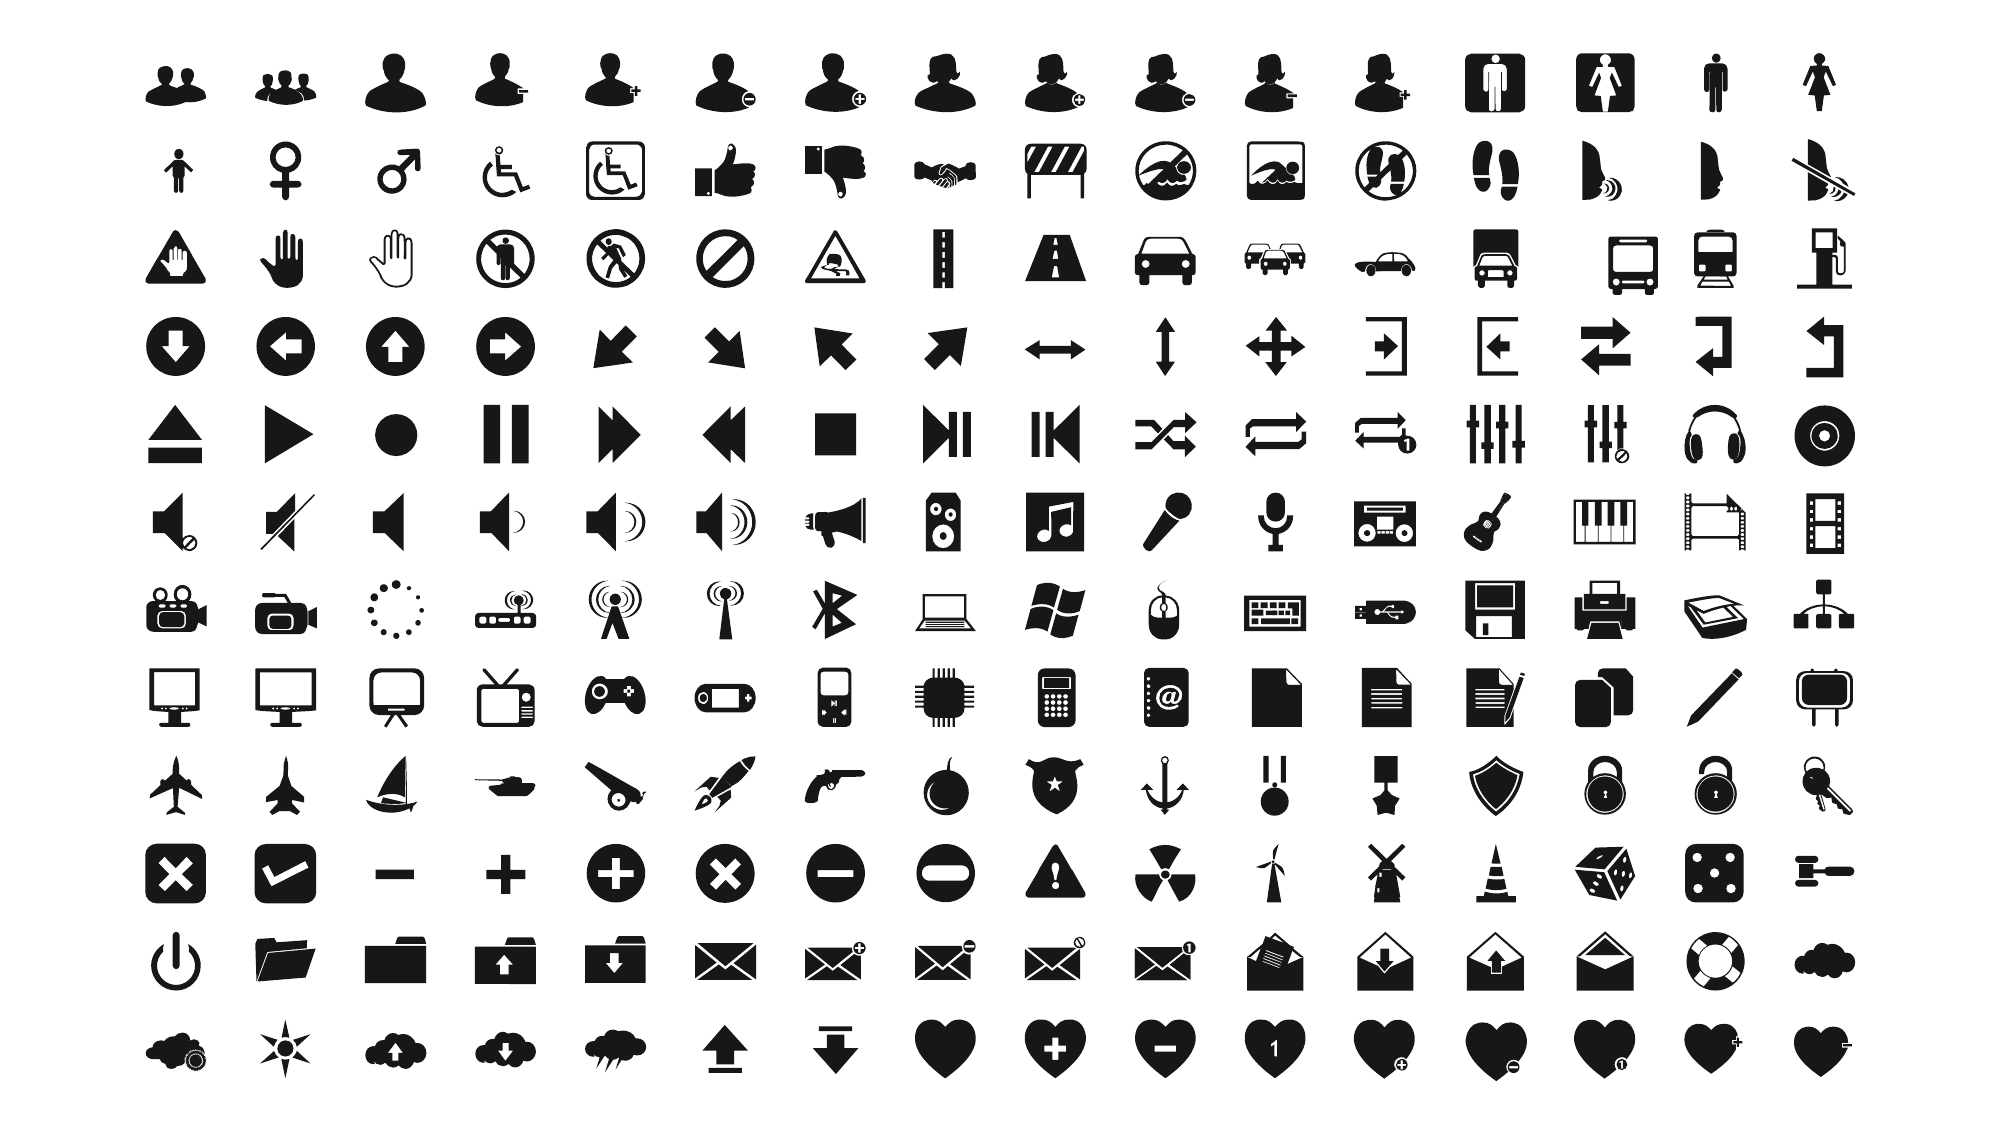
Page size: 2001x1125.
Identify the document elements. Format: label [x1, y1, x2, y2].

text_box [269, 615, 292, 629]
text_box [1135, 82, 1188, 113]
text_box [1251, 602, 1259, 609]
text_box [1829, 186, 1836, 194]
text_box [815, 498, 862, 548]
text_box [917, 965, 968, 980]
text_box [614, 936, 646, 944]
text_box [260, 1050, 279, 1064]
text_box [1799, 864, 1855, 879]
text_box [1686, 932, 1745, 991]
text_box [593, 161, 625, 195]
text_box [586, 843, 646, 903]
text_box [1287, 94, 1297, 98]
text_box [1025, 844, 1086, 898]
text_box [924, 327, 968, 371]
text_box [1684, 493, 1746, 551]
text_box [1834, 177, 1849, 187]
text_box [950, 952, 971, 980]
text_box [1466, 668, 1525, 727]
text_box [1148, 580, 1180, 640]
text_box [265, 755, 305, 815]
text_box [145, 66, 207, 107]
text_box [1575, 679, 1611, 728]
text_box [1135, 419, 1163, 434]
text_box [1024, 340, 1086, 360]
text_box [1355, 428, 1417, 454]
text_box [704, 327, 746, 369]
text_box [594, 686, 605, 697]
text_box [1574, 597, 1636, 629]
text_box [1244, 83, 1294, 113]
text_box [917, 945, 963, 968]
text_box [502, 237, 509, 244]
text_box [593, 325, 637, 369]
text_box [1695, 316, 1732, 377]
text_box [1251, 668, 1302, 727]
text_box [925, 492, 961, 552]
text_box [1582, 140, 1606, 200]
text_box [586, 141, 645, 200]
text_box [914, 161, 976, 189]
text_box [694, 683, 756, 713]
text_box [1486, 333, 1510, 360]
text_box [862, 497, 866, 544]
text_box [254, 843, 317, 904]
text_box [814, 327, 857, 371]
text_box [1465, 53, 1526, 113]
text_box [696, 229, 755, 288]
text_box [1045, 404, 1080, 464]
text_box [1353, 1019, 1415, 1079]
text_box [1794, 405, 1855, 467]
text_box [495, 153, 531, 193]
text_box [369, 229, 413, 288]
text_box [805, 230, 866, 284]
text_box [1586, 619, 1622, 629]
text_box [702, 406, 746, 464]
text_box [1599, 405, 1612, 463]
text_box [1026, 966, 1077, 981]
text_box [588, 580, 642, 639]
text_box [1498, 149, 1519, 185]
text_box [1245, 412, 1307, 437]
text_box [1364, 530, 1371, 537]
text_box [475, 595, 537, 628]
text_box [1806, 316, 1844, 378]
text_box [1246, 141, 1305, 200]
text_box [163, 159, 194, 193]
text_box [1802, 53, 1837, 112]
text_box [1466, 404, 1480, 464]
text_box [145, 230, 206, 284]
text_box [257, 948, 316, 982]
text_box [1374, 333, 1399, 360]
text_box [1794, 1026, 1849, 1077]
text_box [1286, 161, 1300, 175]
text_box [1831, 189, 1842, 198]
text_box [605, 154, 638, 190]
text_box [260, 1034, 278, 1047]
text_box [1260, 602, 1268, 609]
text_box [1795, 855, 1819, 863]
text_box [806, 843, 865, 903]
text_box [369, 668, 425, 728]
text_box [821, 265, 850, 277]
text_box [256, 317, 315, 376]
text_box [308, 607, 317, 629]
text_box [713, 586, 723, 602]
text_box [475, 1031, 536, 1068]
text_box [1261, 618, 1290, 625]
text_box [1607, 848, 1636, 900]
text_box [1361, 667, 1412, 728]
text_box [719, 587, 733, 640]
text_box [269, 141, 302, 201]
text_box [933, 229, 954, 289]
text_box [148, 447, 202, 464]
text_box [1354, 83, 1404, 113]
text_box [1135, 1019, 1196, 1079]
text_box [1365, 317, 1407, 376]
text_box [1811, 422, 1838, 449]
text_box [1256, 53, 1285, 83]
text_box [1589, 580, 1621, 593]
text_box [486, 854, 526, 894]
text_box [1135, 874, 1164, 902]
text_box [1476, 891, 1516, 903]
text_box [730, 512, 740, 532]
text_box [1155, 317, 1175, 377]
text_box [1469, 755, 1524, 817]
text_box [189, 1054, 202, 1067]
text_box [260, 494, 315, 551]
text_box [1697, 776, 1734, 812]
text_box [1487, 950, 1506, 973]
text_box [853, 92, 867, 106]
text_box [1512, 404, 1525, 464]
text_box [1806, 493, 1845, 554]
text_box [145, 843, 206, 904]
text_box [1183, 94, 1196, 106]
text_box [1355, 412, 1406, 433]
text_box [1245, 431, 1307, 457]
text_box [1463, 492, 1512, 551]
text_box [1797, 228, 1852, 289]
text_box [172, 931, 180, 970]
text_box [1684, 595, 1748, 639]
text_box [915, 668, 975, 727]
text_box [1583, 593, 1626, 610]
text_box [605, 238, 612, 246]
text_box [1573, 499, 1636, 545]
text_box [1700, 141, 1724, 200]
text_box [1616, 1058, 1628, 1071]
text_box [281, 1059, 290, 1079]
text_box [1024, 606, 1054, 632]
text_box [1135, 141, 1197, 201]
text_box [696, 492, 723, 552]
text_box [1574, 1019, 1636, 1079]
text_box [1244, 1019, 1306, 1079]
text_box [1733, 1037, 1743, 1047]
text_box [1167, 874, 1196, 902]
text_box [1165, 492, 1192, 520]
text_box [1807, 139, 1832, 178]
text_box [367, 580, 424, 639]
text_box [702, 1024, 749, 1073]
text_box [1732, 668, 1743, 679]
text_box [807, 966, 858, 981]
text_box [1704, 53, 1728, 114]
text_box [1465, 1022, 1527, 1082]
text_box [1169, 953, 1191, 980]
text_box [807, 947, 853, 968]
text_box [1025, 757, 1084, 815]
text_box [1576, 931, 1634, 957]
text_box [479, 492, 510, 552]
text_box [695, 843, 755, 903]
text_box [145, 1032, 205, 1069]
text_box [149, 668, 200, 727]
text_box [1401, 530, 1408, 537]
text_box [1372, 63, 1388, 85]
text_box [1166, 694, 1172, 702]
text_box [695, 53, 750, 113]
text_box [1357, 931, 1414, 991]
text_box [1024, 948, 1045, 979]
text_box [1037, 668, 1076, 728]
text_box [1576, 53, 1635, 113]
text_box [1024, 143, 1087, 199]
text_box [1262, 63, 1278, 85]
text_box [380, 797, 407, 804]
text_box [1059, 949, 1081, 980]
text_box [1802, 756, 1853, 815]
text_box [255, 668, 317, 727]
text_box [1260, 249, 1290, 276]
text_box [699, 693, 707, 703]
text_box [1481, 404, 1494, 464]
text_box [185, 1049, 207, 1072]
text_box [476, 668, 535, 727]
text_box [146, 584, 207, 632]
text_box [818, 1026, 853, 1032]
text_box [584, 761, 647, 812]
text_box [1366, 53, 1395, 83]
text_box [1605, 180, 1616, 197]
text_box [1597, 668, 1634, 716]
text_box [1043, 63, 1060, 84]
text_box [365, 1033, 427, 1069]
text_box [1584, 755, 1626, 815]
text_box [494, 146, 504, 155]
text_box [146, 317, 206, 376]
text_box [584, 676, 646, 714]
text_box [585, 945, 646, 983]
text_box [1044, 678, 1070, 688]
text_box [1584, 405, 1598, 463]
text_box [1491, 844, 1501, 864]
text_box [915, 1019, 976, 1079]
text_box [927, 53, 961, 83]
text_box [1144, 667, 1189, 727]
text_box [1475, 762, 1518, 810]
text_box [915, 594, 976, 632]
text_box [586, 229, 646, 288]
text_box [939, 532, 947, 540]
text_box [474, 946, 536, 985]
text_box [260, 229, 303, 288]
text_box [522, 590, 534, 610]
text_box [732, 499, 756, 545]
text_box [1024, 82, 1078, 113]
text_box [1791, 157, 1856, 196]
text_box [1607, 177, 1622, 201]
text_box [152, 492, 198, 552]
text_box [1507, 1061, 1520, 1074]
text_box [730, 581, 744, 606]
text_box [281, 1019, 290, 1038]
text_box [1177, 161, 1192, 174]
text_box [264, 405, 314, 464]
text_box [1153, 63, 1170, 84]
text_box [1073, 94, 1086, 106]
text_box [1472, 140, 1493, 176]
text_box [585, 1029, 647, 1073]
text_box [1401, 265, 1412, 277]
text_box [743, 92, 756, 106]
text_box [483, 404, 501, 464]
text_box [159, 612, 185, 628]
text_box [1400, 90, 1411, 100]
text_box [706, 581, 721, 607]
text_box [1244, 243, 1271, 269]
text_box [1163, 435, 1196, 458]
text_box [728, 585, 738, 601]
text_box [174, 148, 184, 159]
text_box [1684, 1023, 1738, 1074]
text_box [1685, 843, 1744, 903]
text_box [824, 145, 866, 199]
text_box [1608, 236, 1658, 295]
text_box [277, 1040, 294, 1057]
text_box [377, 755, 406, 798]
text_box [293, 1034, 311, 1047]
text_box [923, 756, 969, 816]
text_box [1694, 755, 1737, 815]
text_box [1834, 192, 1848, 202]
text_box [934, 63, 953, 85]
text_box [1265, 610, 1272, 616]
text_box [1807, 172, 1829, 201]
text_box [1574, 869, 1618, 901]
text_box [914, 82, 976, 113]
text_box [1473, 229, 1519, 268]
text_box [1355, 600, 1416, 624]
text_box [1576, 956, 1634, 991]
text_box [1465, 580, 1525, 639]
text_box [1134, 948, 1155, 979]
text_box [1057, 588, 1086, 614]
text_box [475, 776, 536, 797]
text_box [1477, 585, 1514, 608]
text_box [1149, 844, 1181, 870]
text_box [805, 948, 825, 979]
text_box [255, 937, 308, 982]
text_box [586, 492, 646, 552]
text_box [1291, 618, 1299, 625]
text_box [1575, 846, 1624, 870]
text_box [916, 844, 975, 903]
text_box [1587, 776, 1623, 812]
text_box [1355, 141, 1417, 201]
text_box [730, 505, 748, 539]
text_box [1134, 236, 1196, 286]
text_box [1278, 602, 1286, 609]
text_box [148, 404, 202, 440]
text_box [1496, 404, 1509, 464]
text_box [1255, 861, 1272, 869]
text_box [1143, 510, 1180, 552]
text_box [1603, 183, 1610, 194]
text_box [513, 510, 526, 533]
text_box [364, 945, 427, 984]
text_box [1686, 673, 1739, 727]
text_box [1025, 234, 1087, 282]
text_box [1368, 843, 1406, 903]
text_box [695, 943, 757, 980]
text_box [1136, 966, 1188, 981]
text_box [1287, 602, 1299, 616]
text_box [1794, 942, 1856, 979]
text_box [1266, 862, 1285, 903]
text_box [511, 404, 529, 464]
text_box [1585, 937, 1626, 956]
text_box [372, 493, 404, 552]
text_box [1027, 947, 1076, 968]
text_box [1372, 756, 1400, 815]
text_box [1354, 252, 1416, 272]
text_box [1614, 449, 1630, 464]
text_box [1183, 941, 1196, 954]
text_box [1161, 870, 1170, 879]
text_box [1474, 254, 1518, 288]
text_box [1614, 405, 1627, 451]
text_box [604, 147, 613, 155]
text_box [1796, 668, 1853, 727]
text_box [826, 253, 842, 267]
text_box [1477, 317, 1519, 376]
text_box [1354, 501, 1416, 547]
text_box [1036, 53, 1068, 83]
text_box [812, 1034, 859, 1075]
text_box [804, 769, 866, 804]
text_box [375, 414, 418, 457]
text_box [815, 413, 857, 456]
text_box [1396, 1058, 1408, 1071]
text_box [817, 667, 852, 727]
text_box [962, 411, 971, 457]
text_box [1694, 229, 1737, 288]
text_box [1050, 613, 1079, 639]
text_box [1488, 866, 1504, 877]
text_box [1024, 1019, 1086, 1079]
text_box [1026, 492, 1085, 552]
text_box [504, 937, 536, 945]
text_box [804, 513, 814, 530]
text_box [476, 229, 535, 289]
text_box [1684, 404, 1746, 464]
text_box [1793, 579, 1855, 629]
text_box [853, 941, 866, 955]
text_box [1247, 932, 1304, 991]
text_box [1279, 243, 1306, 269]
text_box [504, 591, 516, 610]
text_box [1466, 931, 1524, 991]
text_box [375, 869, 414, 880]
text_box [1581, 317, 1631, 376]
text_box [915, 947, 935, 979]
text_box [840, 953, 861, 980]
text_box [277, 518, 295, 552]
text_box [1482, 623, 1489, 636]
text_box [1135, 412, 1197, 450]
text_box [598, 406, 641, 464]
text_box [1258, 492, 1294, 552]
text_box [1137, 947, 1183, 968]
text_box [1146, 53, 1177, 83]
text_box [266, 493, 296, 534]
text_box [1366, 265, 1376, 277]
text_box [1073, 936, 1086, 949]
text_box [149, 756, 203, 815]
text_box [292, 1050, 311, 1064]
text_box [923, 404, 957, 464]
text_box [1031, 582, 1060, 608]
text_box [1500, 186, 1518, 201]
text_box [1375, 948, 1394, 972]
text_box [1245, 317, 1306, 376]
text_box [255, 593, 308, 635]
text_box [963, 939, 976, 953]
text_box [476, 317, 535, 376]
text_box [1260, 755, 1289, 816]
text_box [1251, 609, 1264, 616]
text_box [1251, 618, 1259, 625]
text_box [151, 944, 201, 991]
text_box [805, 146, 822, 174]
text_box [408, 804, 414, 813]
text_box [1795, 879, 1819, 887]
text_box [805, 53, 860, 112]
text_box [583, 52, 641, 109]
text_box [365, 317, 425, 376]
text_box [1244, 595, 1307, 632]
text_box [695, 137, 759, 200]
text_box [1140, 756, 1190, 815]
text_box [1727, 433, 1740, 460]
text_box [475, 53, 524, 107]
text_box [254, 70, 317, 107]
text_box [1473, 177, 1491, 192]
text_box [1485, 878, 1507, 891]
text_box [377, 148, 421, 194]
text_box [365, 53, 426, 113]
text_box [1587, 622, 1623, 639]
text_box [1272, 843, 1279, 860]
text_box [812, 580, 858, 639]
text_box [366, 799, 418, 813]
text_box [1269, 602, 1277, 609]
text_box [482, 161, 517, 198]
text_box [1031, 411, 1040, 457]
text_box [694, 755, 756, 813]
text_box [395, 936, 427, 944]
text_box [1801, 674, 1848, 706]
text_box [1366, 507, 1403, 511]
text_box [1251, 161, 1296, 183]
